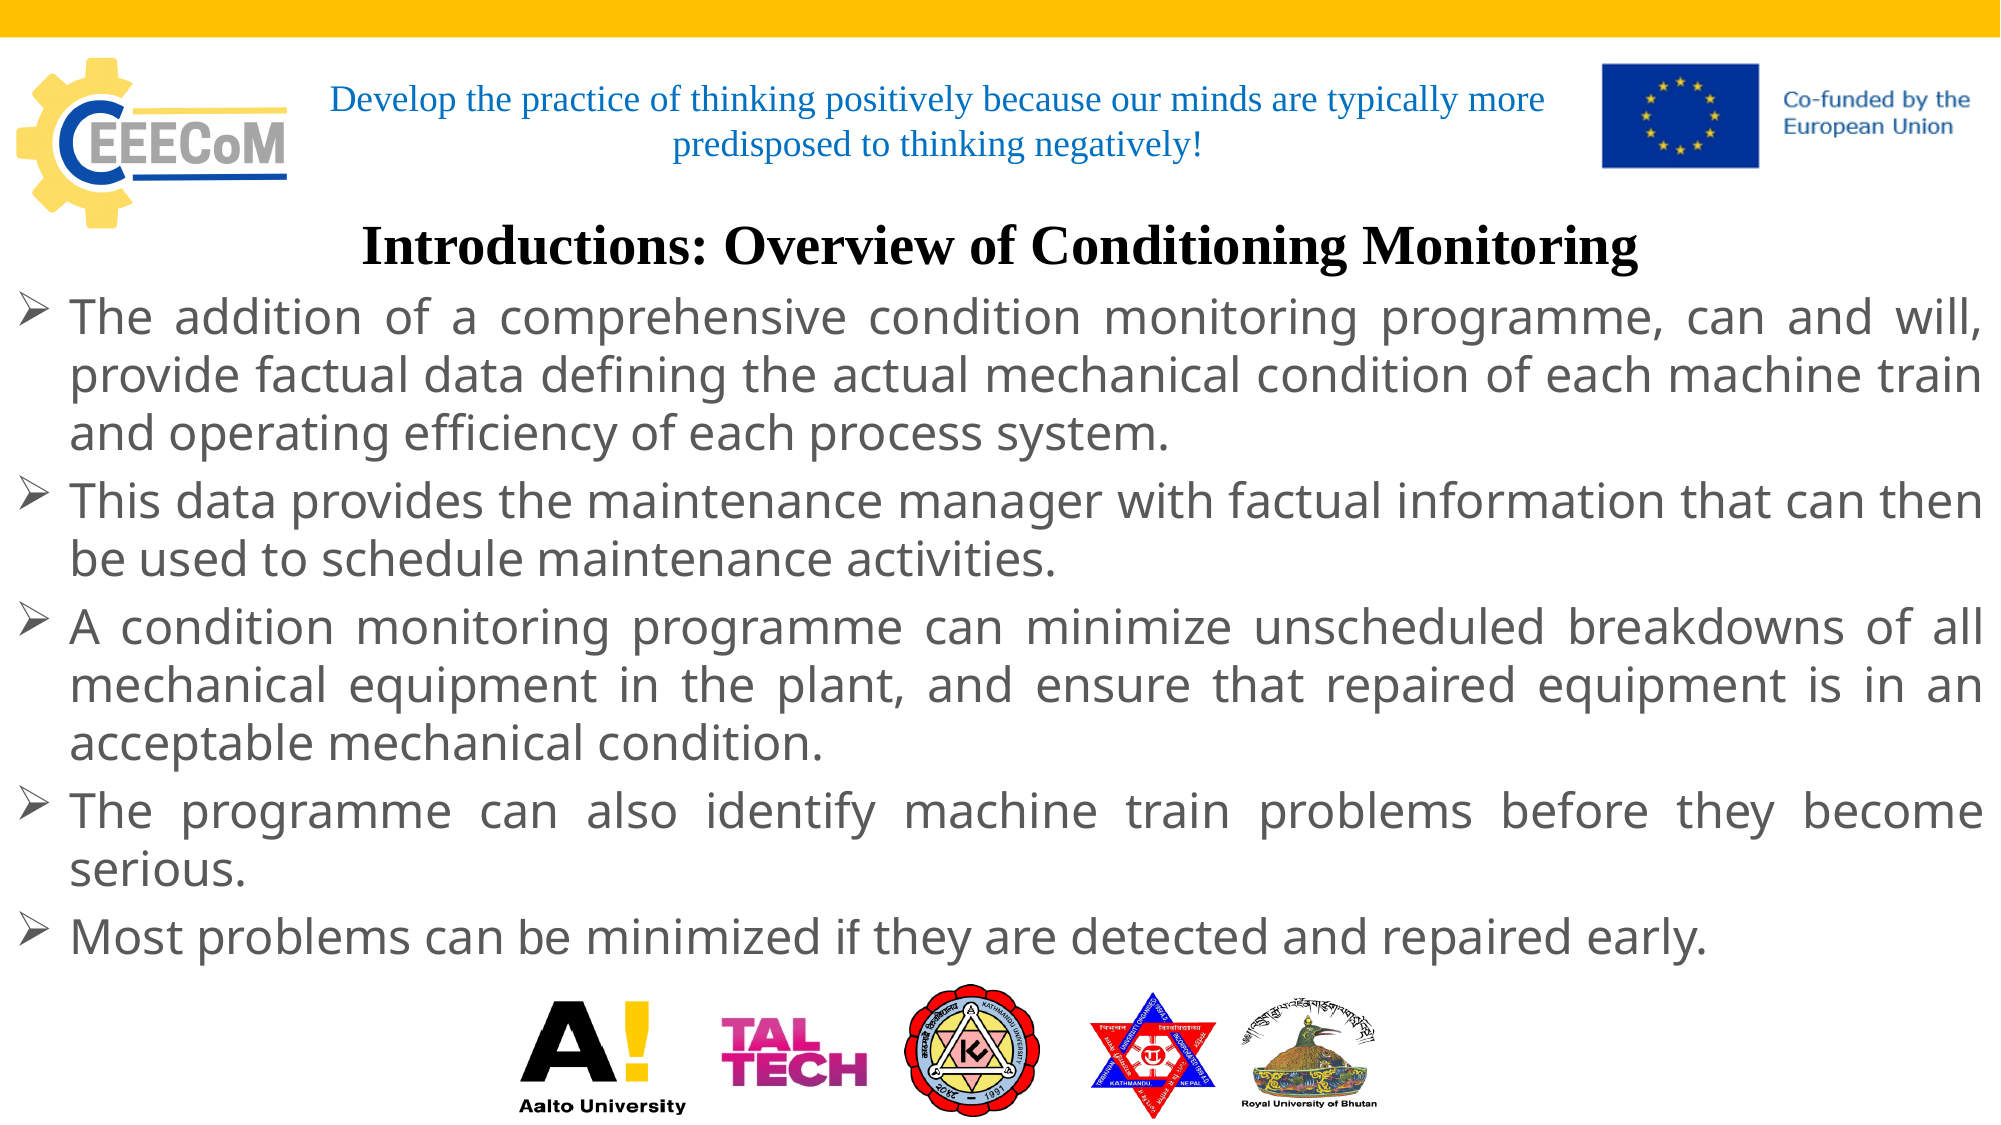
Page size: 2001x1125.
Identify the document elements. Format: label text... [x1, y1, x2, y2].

picture [1595, 46, 2000, 181]
title Develop the practice of thinking positively because our minds are typically more predisposed to thinking negatively! [312, 37, 1565, 201]
picture [512, 984, 1382, 1125]
list Introductions: Overview of Conditioning Monitoring The addition of a comprehensive condition monitoring programme, can and will, provide factual data defining the actual mechanical condition of each machine train and operating efficiency of each process system. This data provides the maintenance manager with factual information that can then be used to schedule maintenance activities. A condition monitoring programme can minimize unscheduled breakdowns of all mechanical equipment in the plant, and ensure that repaired equipment is in an acceptable mechanical condition. The programme can also identify machine train problems before they become serious. Most problems can be minimized if they are detected and repaired early. [0, 201, 2000, 975]
picture [11, 50, 299, 201]
